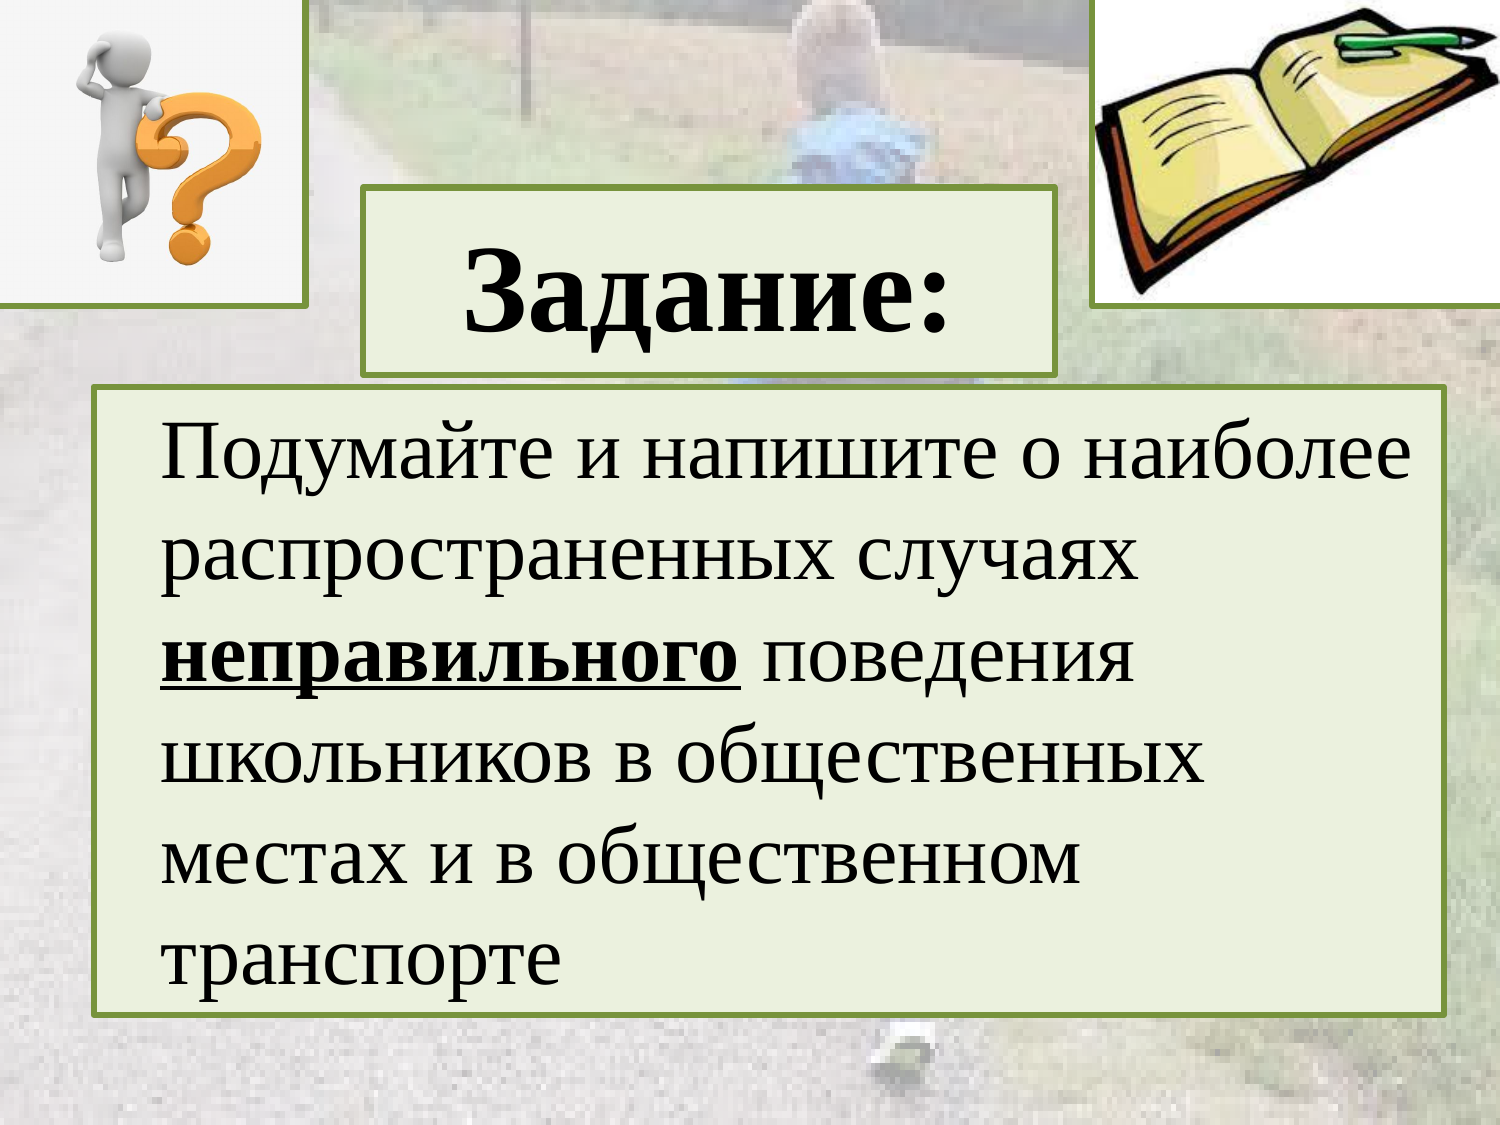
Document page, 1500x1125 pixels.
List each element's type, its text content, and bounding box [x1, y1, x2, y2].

picture [1095, 0, 1500, 304]
list Подумайте и напишите о наиболее распространенных случаях неправильного поведения школьников в общественных местах и в общественном транспорте [93, 386, 1444, 1015]
title Задание: [363, 187, 1055, 375]
picture [0, 0, 303, 304]
